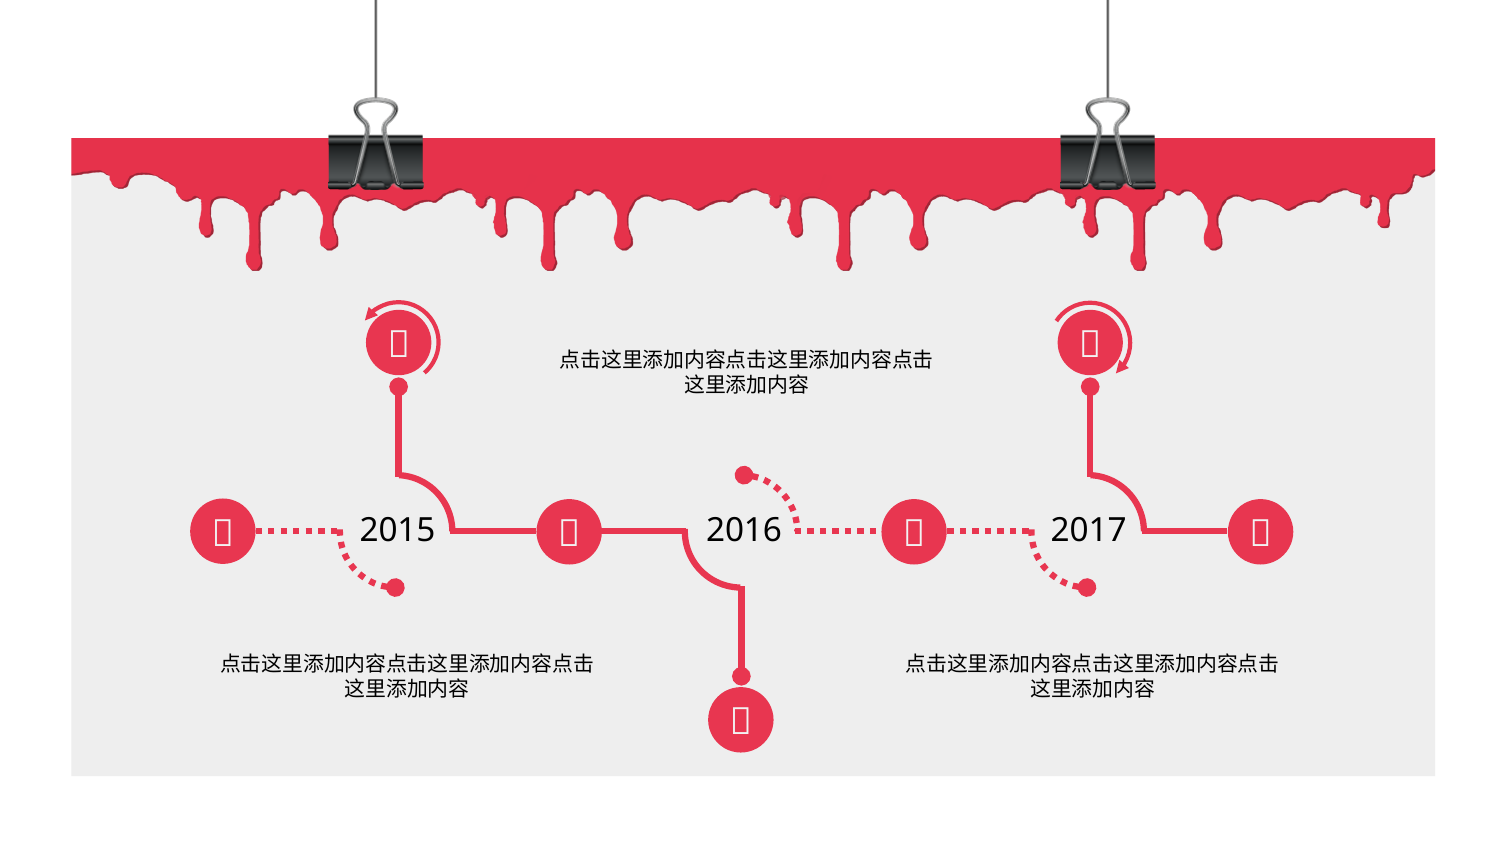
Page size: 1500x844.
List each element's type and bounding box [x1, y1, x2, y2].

text_box [69, 282, 1437, 778]
text_box [376, 301, 421, 308]
picture [71, 0, 1436, 277]
text_box [1068, 301, 1112, 308]
text_box [189, 309, 1294, 753]
